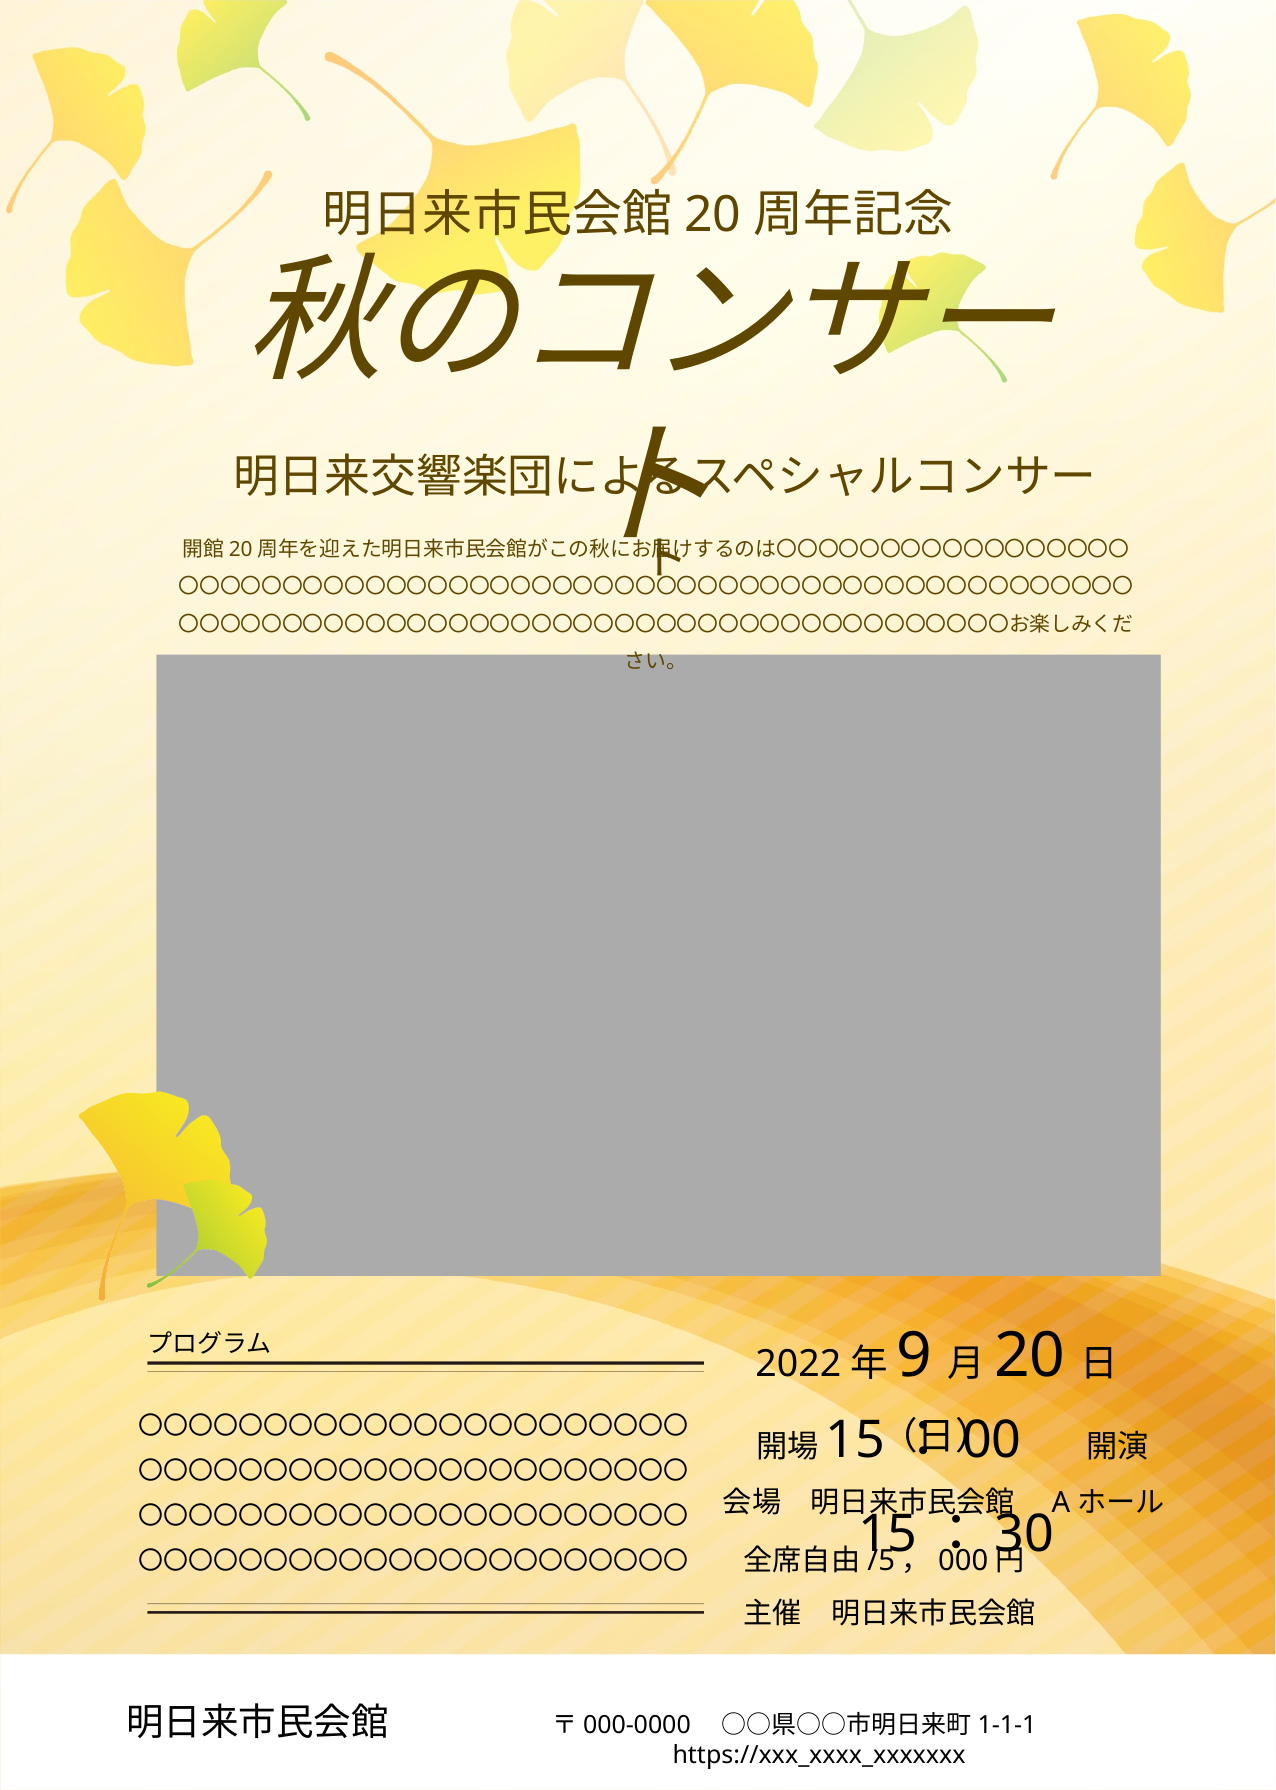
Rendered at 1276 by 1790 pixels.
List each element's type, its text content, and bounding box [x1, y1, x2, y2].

text_box 明日来市民会館20周年記念 [319, 149, 957, 228]
text_box 〒000-0000 ○○県○○市明日来町1-1-1 https://xxx_xxxx_xxxxxxx [427, 1705, 1212, 1768]
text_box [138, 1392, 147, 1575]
text_box 明日来交響楽団によるスペシャルコンサート [221, 416, 1110, 520]
text_box 2022年9月20日（日） [712, 1276, 1161, 1371]
text_box 全席自由/5，000円 主催 明日来市民会館 [743, 1521, 1084, 1629]
text_box プログラム [99, 1310, 320, 1358]
text_box 明日来市民会館 [64, 1695, 451, 1744]
picture [0, 0, 1276, 1790]
text_box 開場15：00 開演15：30 [712, 1371, 1200, 1562]
text_box 会場 明日来市民会館 Aホール [704, 1463, 1188, 1519]
text_box 秋のコンサート [187, 228, 1110, 520]
text_box 開館20周年を迎えた明日来市民会館がこの秋にお届けするのは〇〇〇〇〇〇〇〇〇〇〇〇〇〇〇〇〇〇〇〇〇〇〇〇〇〇〇〇〇〇〇〇〇〇〇〇〇〇〇〇〇〇〇〇〇〇〇〇〇〇〇〇〇〇〇〇〇〇〇〇〇〇〇〇〇〇〇〇〇〇〇〇〇〇〇〇〇〇〇〇〇〇〇〇〇〇〇〇〇〇〇〇〇〇〇〇〇〇〇〇〇〇〇お楽しみください。 [172, 520, 1140, 654]
